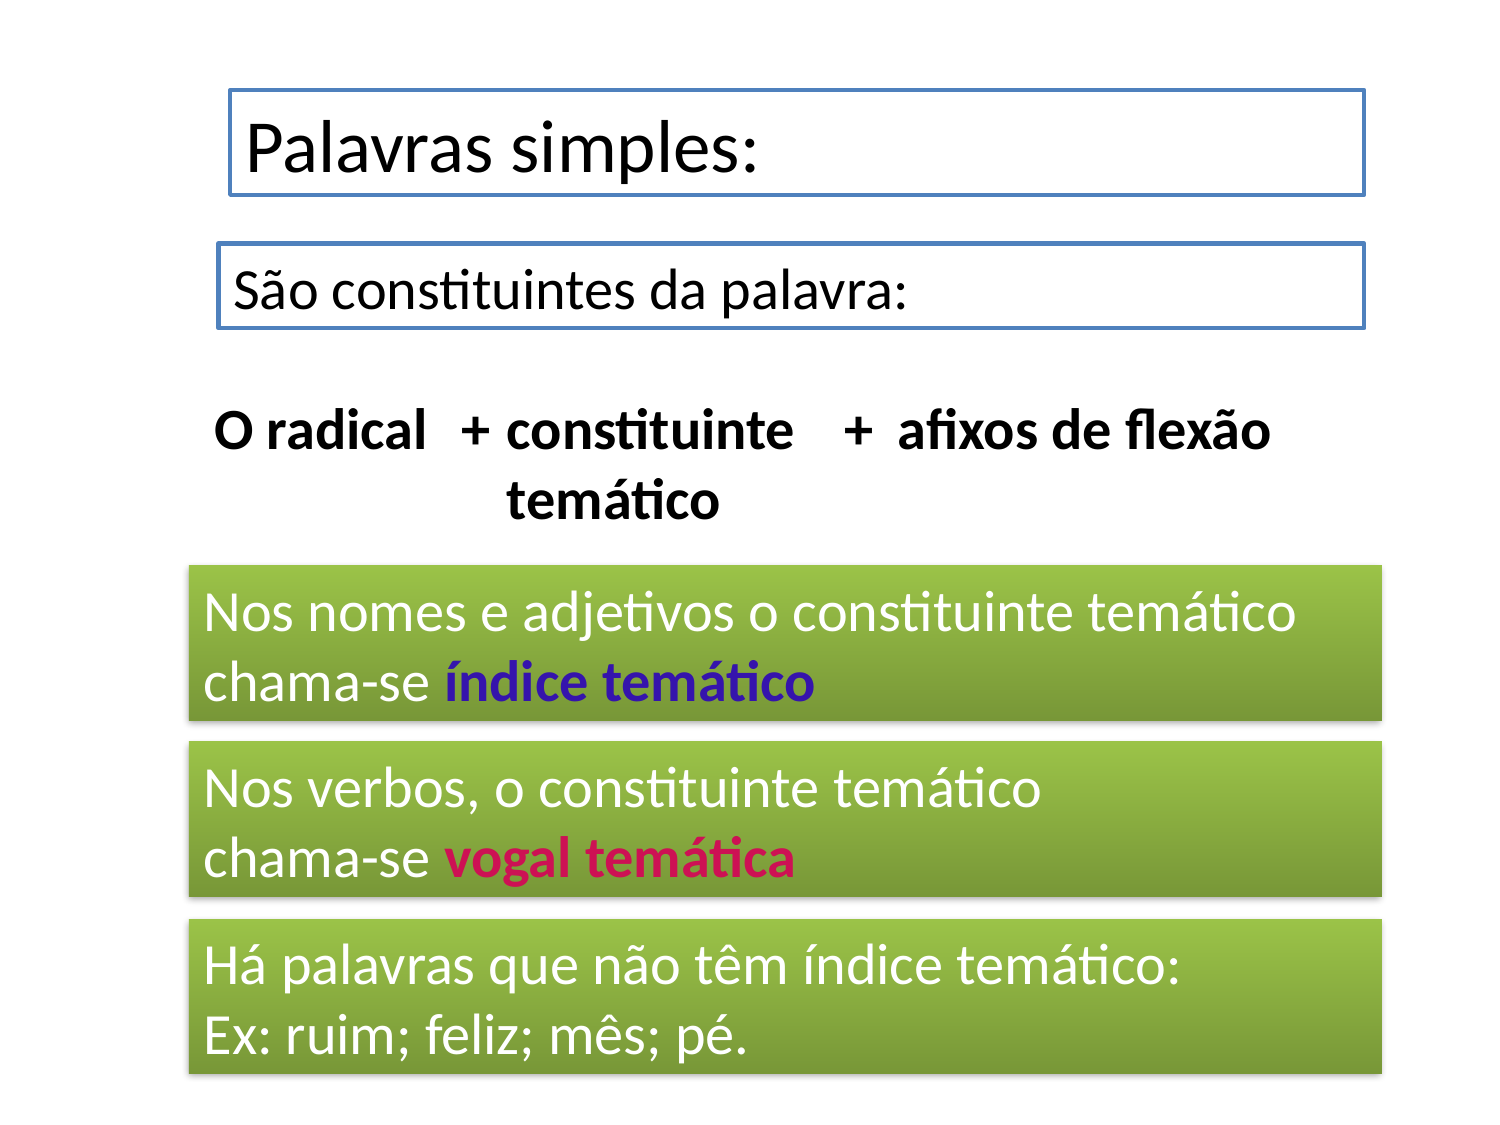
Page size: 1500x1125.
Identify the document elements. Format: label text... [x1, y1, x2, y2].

text_box Há palavras que não têm índice temático: Ex: ruim; feliz; mês; pé. [188, 919, 1382, 1074]
text_box + [829, 383, 901, 469]
text_box O radical [199, 383, 447, 469]
text_box afixos de flexão [901, 383, 1300, 469]
text_box Nos verbos, o constituinte temático chama-se vogal temática [188, 741, 1382, 897]
text_box + [447, 383, 506, 469]
text_box constituinte temático [492, 383, 824, 539]
text_box Nos nomes e adjetivos o constituinte temático chama-se índice temático [188, 565, 1382, 721]
text_box Palavras simples: [228, 88, 1366, 197]
text_box São constituintes da palavra: [216, 241, 1366, 330]
